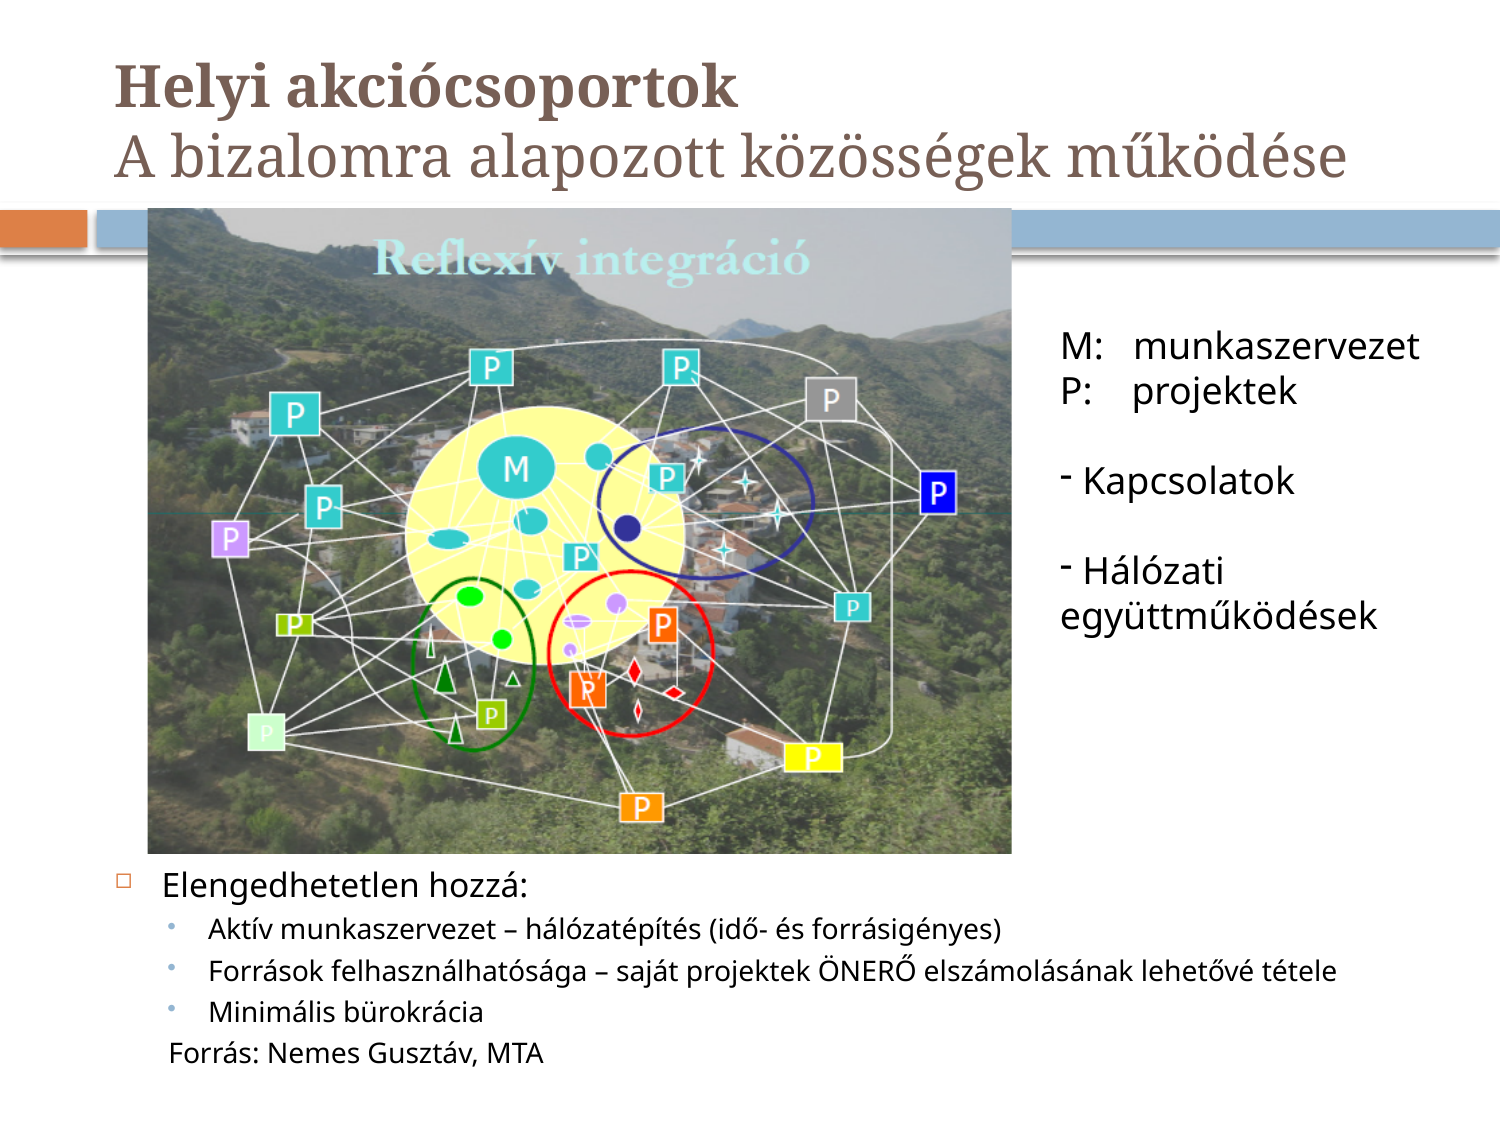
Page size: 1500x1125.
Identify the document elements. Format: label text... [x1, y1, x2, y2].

list Elengedhetetlen hozzá: Aktív munkaszervezet – hálózatépítés (idő- és forrásigényes) Források felhasználhatósága – saját projektek ÖNERŐ elszámolásának lehetővé tétele Minimális bürokrácia Forrás: Nemes Gusztáv, MTA [100, 810, 1424, 1082]
title Helyi akciócsoportok A bizalomra alapozott közösségek működése [99, 37, 1438, 200]
text_box M: munkaszervezet P: projektek Kapcsolatok Hálózati együttműködések [1045, 314, 1447, 645]
picture [147, 207, 1012, 855]
